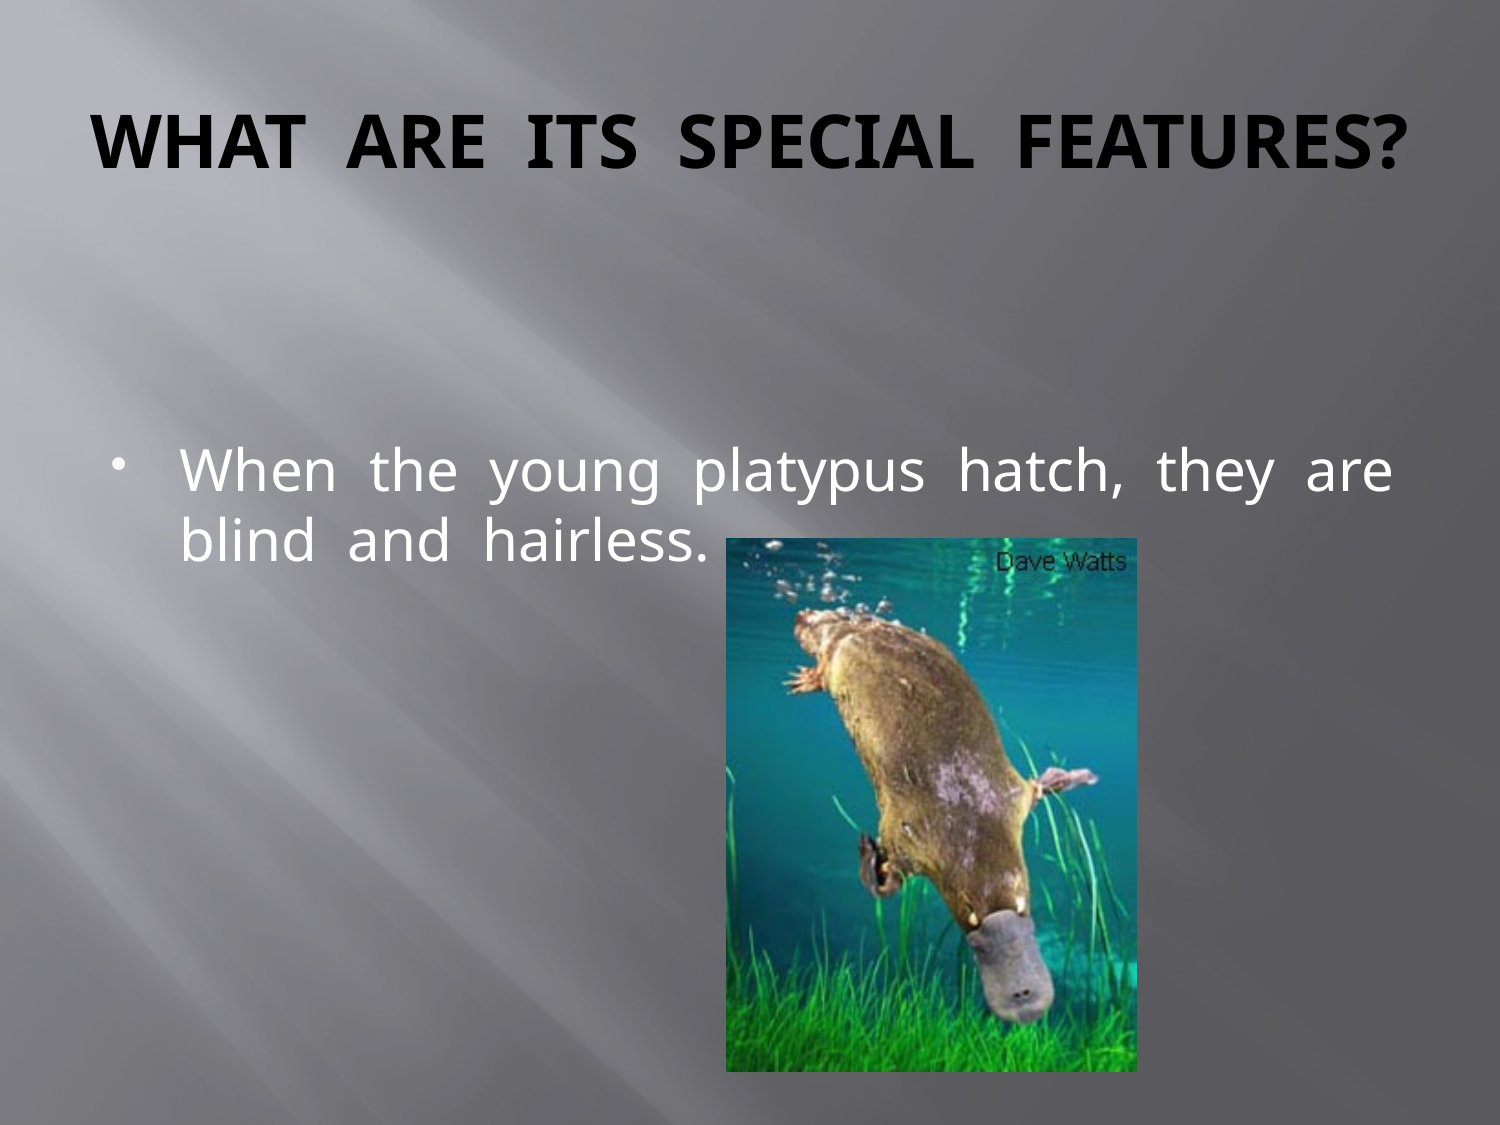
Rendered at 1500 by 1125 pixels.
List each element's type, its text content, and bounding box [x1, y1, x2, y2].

title WHAT ARE ITS SPECIAL FEATURES? [75, 45, 1425, 233]
list When the young platypus hatch, they are blind and hairless. [75, 262, 1425, 1035]
picture [726, 538, 1138, 1072]
